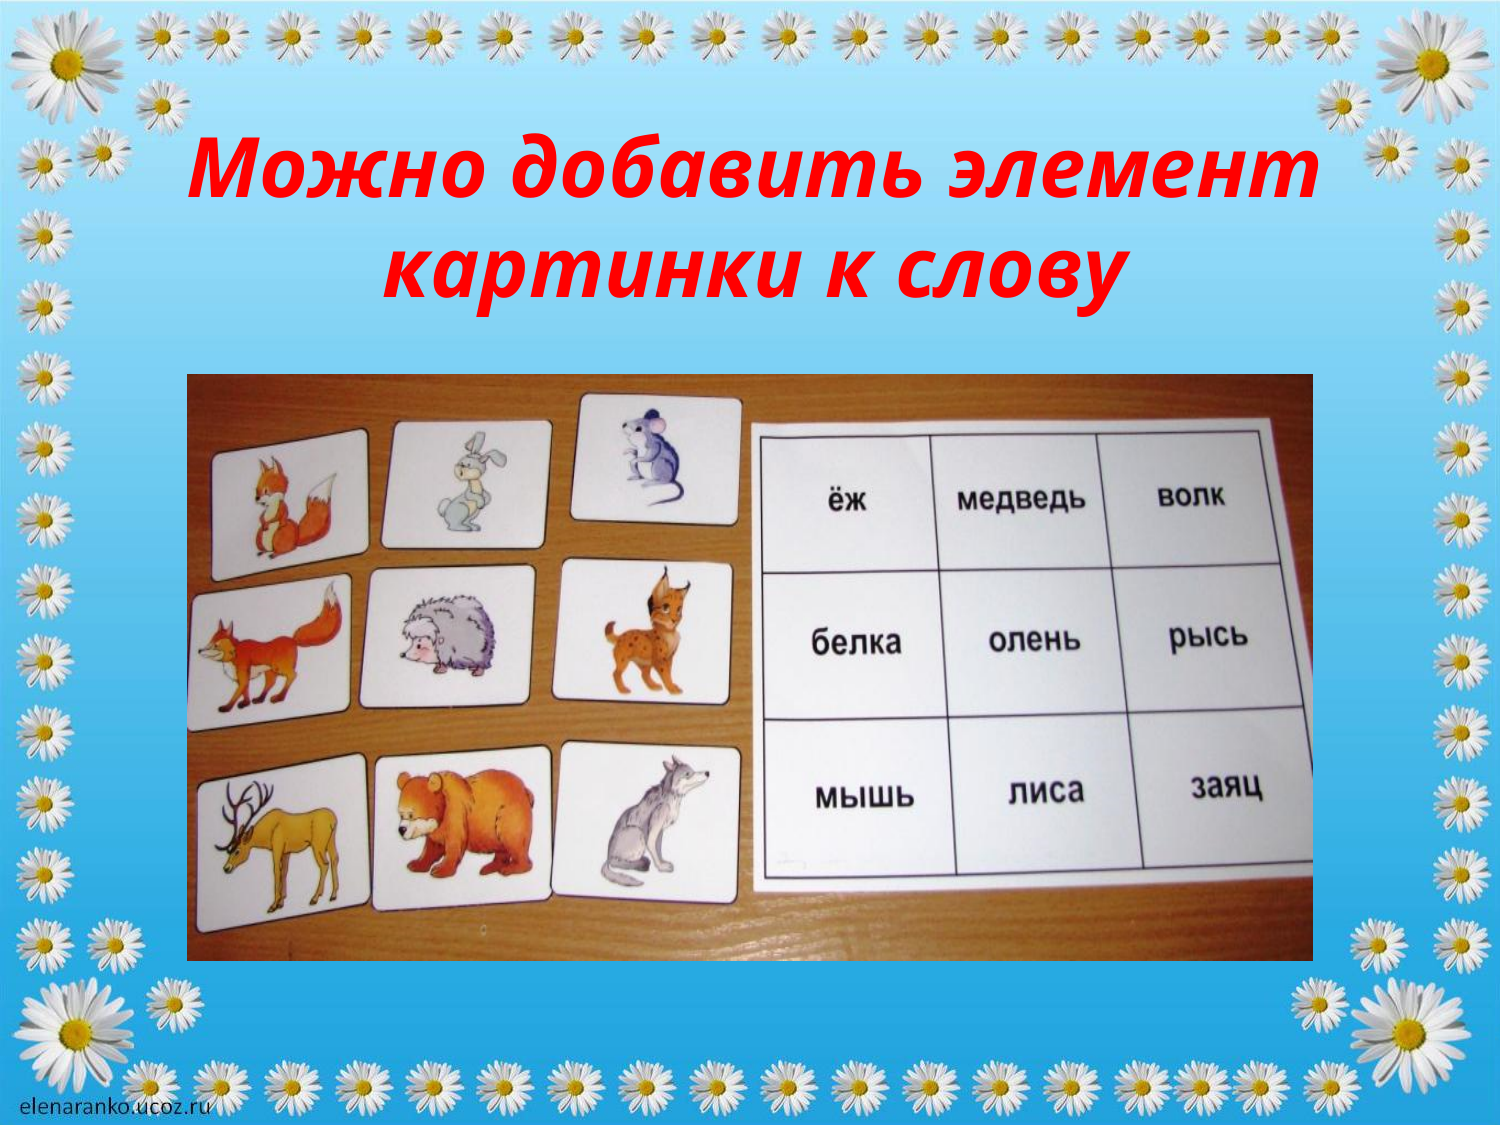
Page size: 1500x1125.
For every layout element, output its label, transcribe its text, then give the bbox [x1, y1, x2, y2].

picture [0, 0, 1500, 1125]
title Можно добавить элемент картинки к слову [117, 93, 1393, 335]
